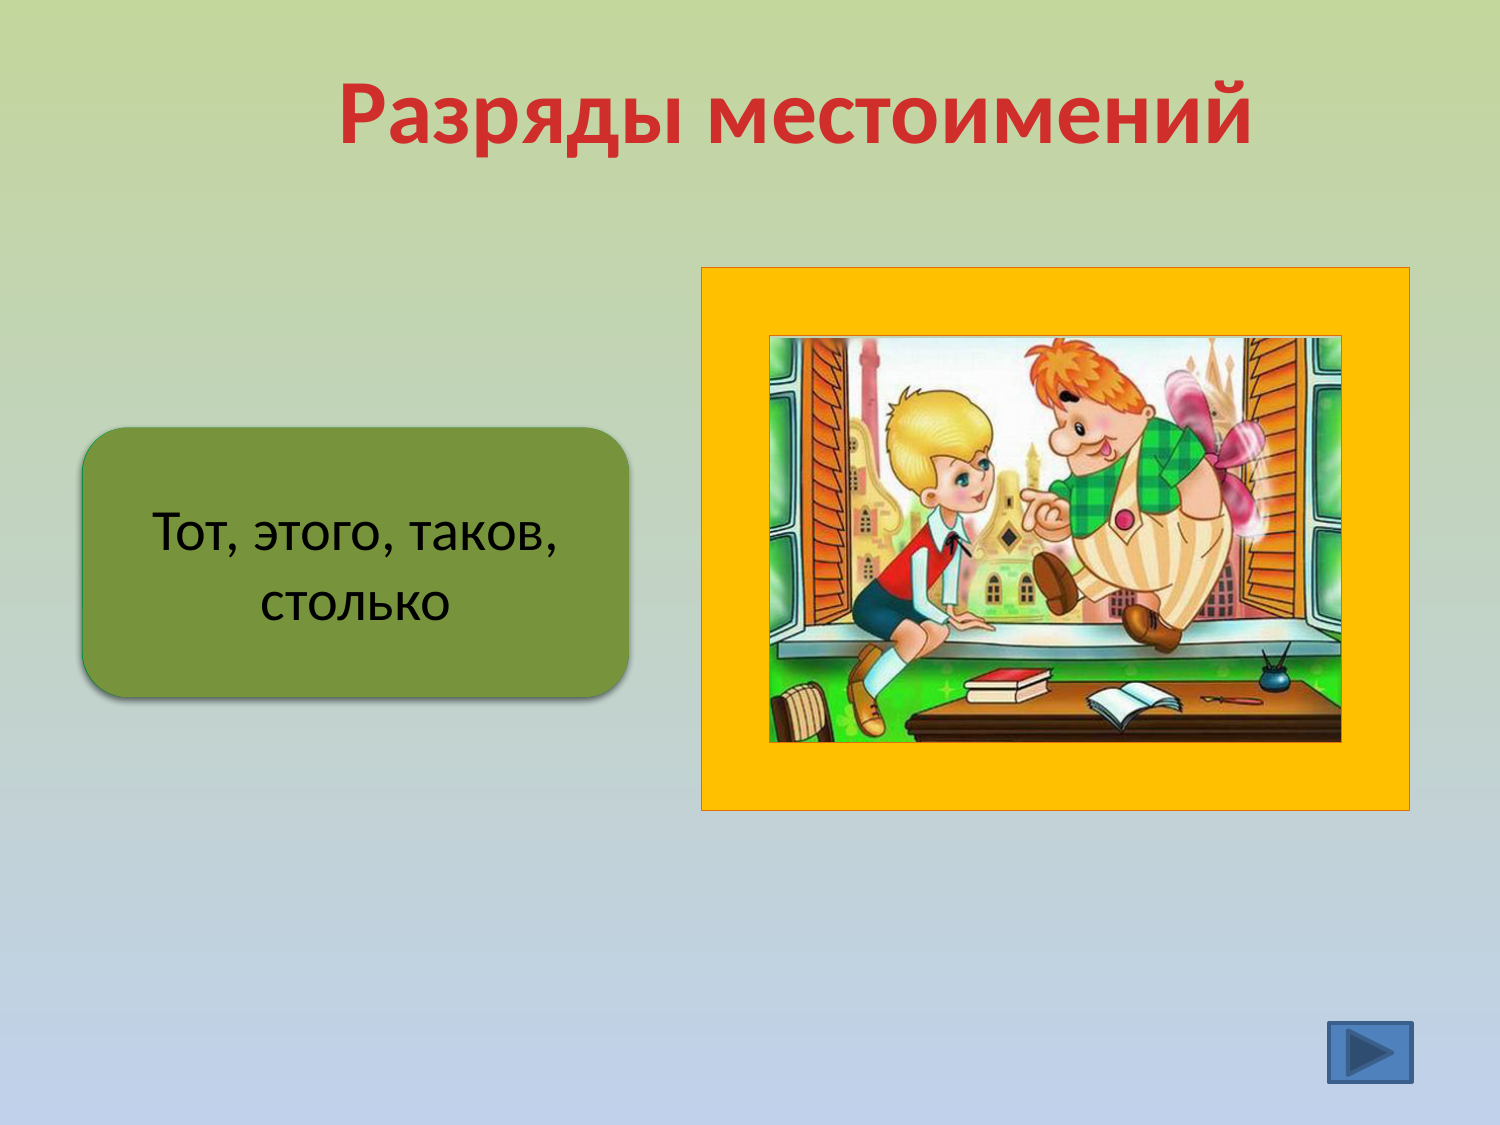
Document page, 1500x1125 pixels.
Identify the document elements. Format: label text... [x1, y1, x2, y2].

text_box [84, 425, 634, 700]
picture [751, 337, 1360, 761]
text_box [699, 265, 1412, 813]
text_box Разряды местоимений [323, 23, 1297, 174]
text_box [1327, 1021, 1414, 1084]
